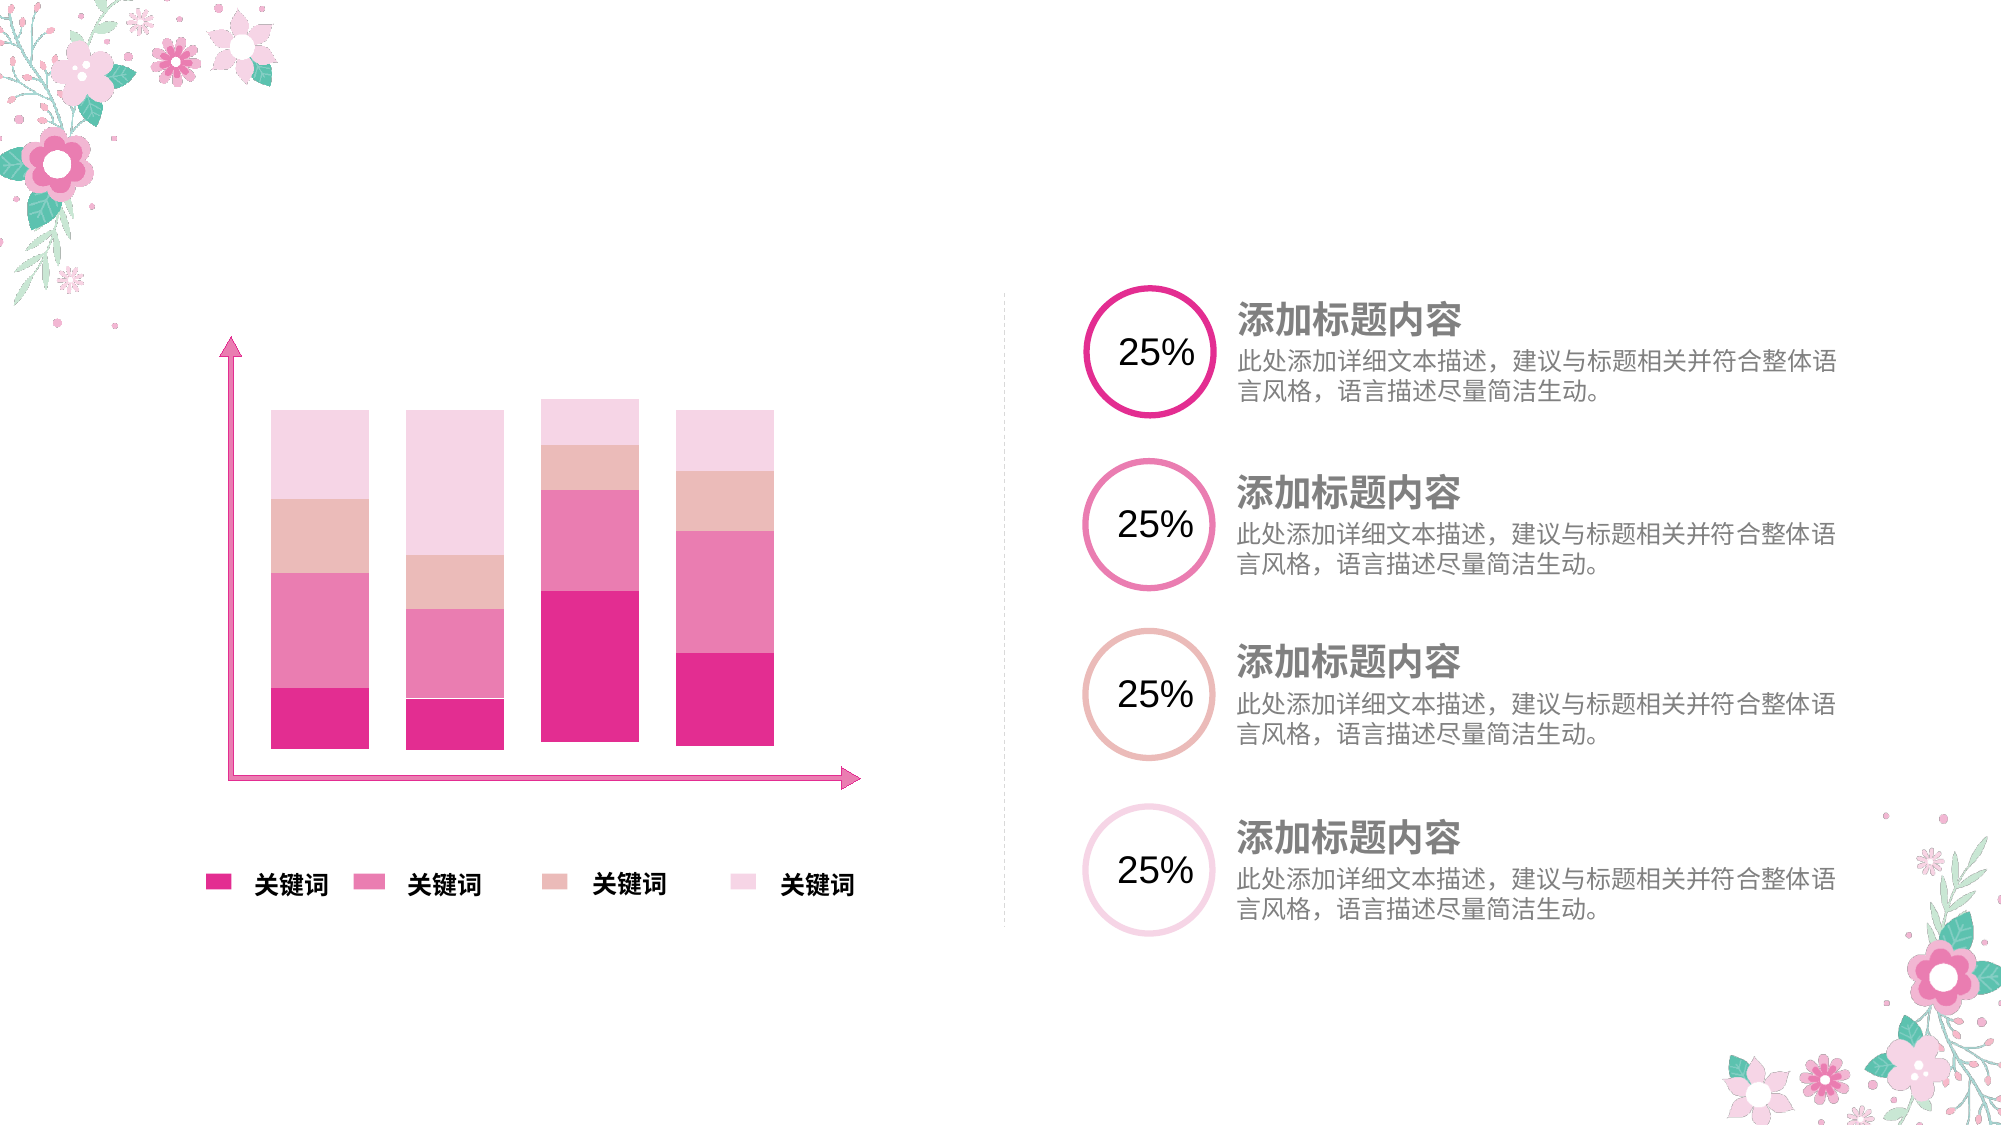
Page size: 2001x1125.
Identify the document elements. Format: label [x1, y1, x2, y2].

text_box [206, 862, 353, 915]
text_box [219, 336, 861, 790]
text_box [0, 4, 2000, 1125]
text_box [541, 860, 759, 914]
picture [0, 0, 285, 357]
picture [1715, 785, 2001, 1125]
text_box [353, 862, 553, 915]
text_box [730, 862, 895, 915]
